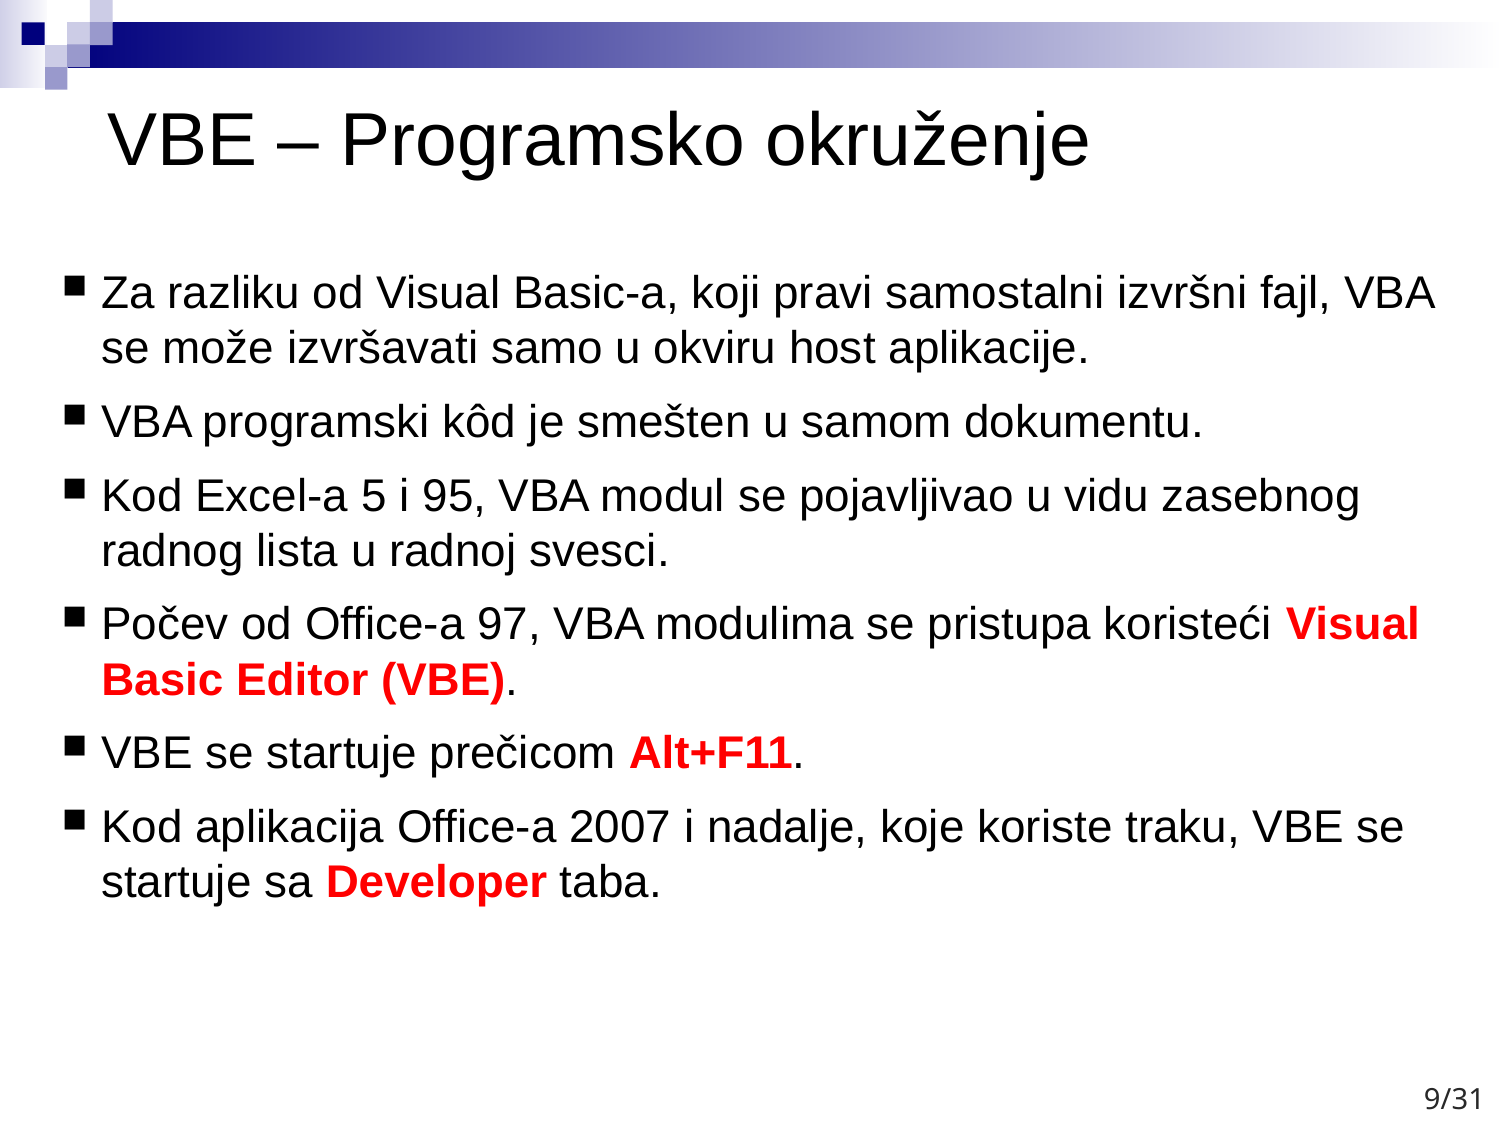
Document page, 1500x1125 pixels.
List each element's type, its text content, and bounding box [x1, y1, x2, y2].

title VBE – Programsko okruženje [92, 75, 1129, 197]
list Za razliku od Visual Basic-a, koji pravi samostalni izvršni fajl, VBA se može izvršavati samo u okviru host aplikacije. VBA programski kôd je smešten u samom dokumentu. Kod Excel-a 5 i 95, VBA modul se pojavljivao u vidu zasebnog radnog lista u radnoj svesci. Počev od Office-a 97, VBA modulima se pristupa koristeći Visual Basic Editor (VBE). VBE se startuje prečicom Alt+F11. Kod aplikacija Office-a 2007 i nadalje, koje koriste traku, VBE se startuje sa Developer taba. [53, 255, 1450, 988]
text_box 9/31 [1374, 1072, 1500, 1123]
